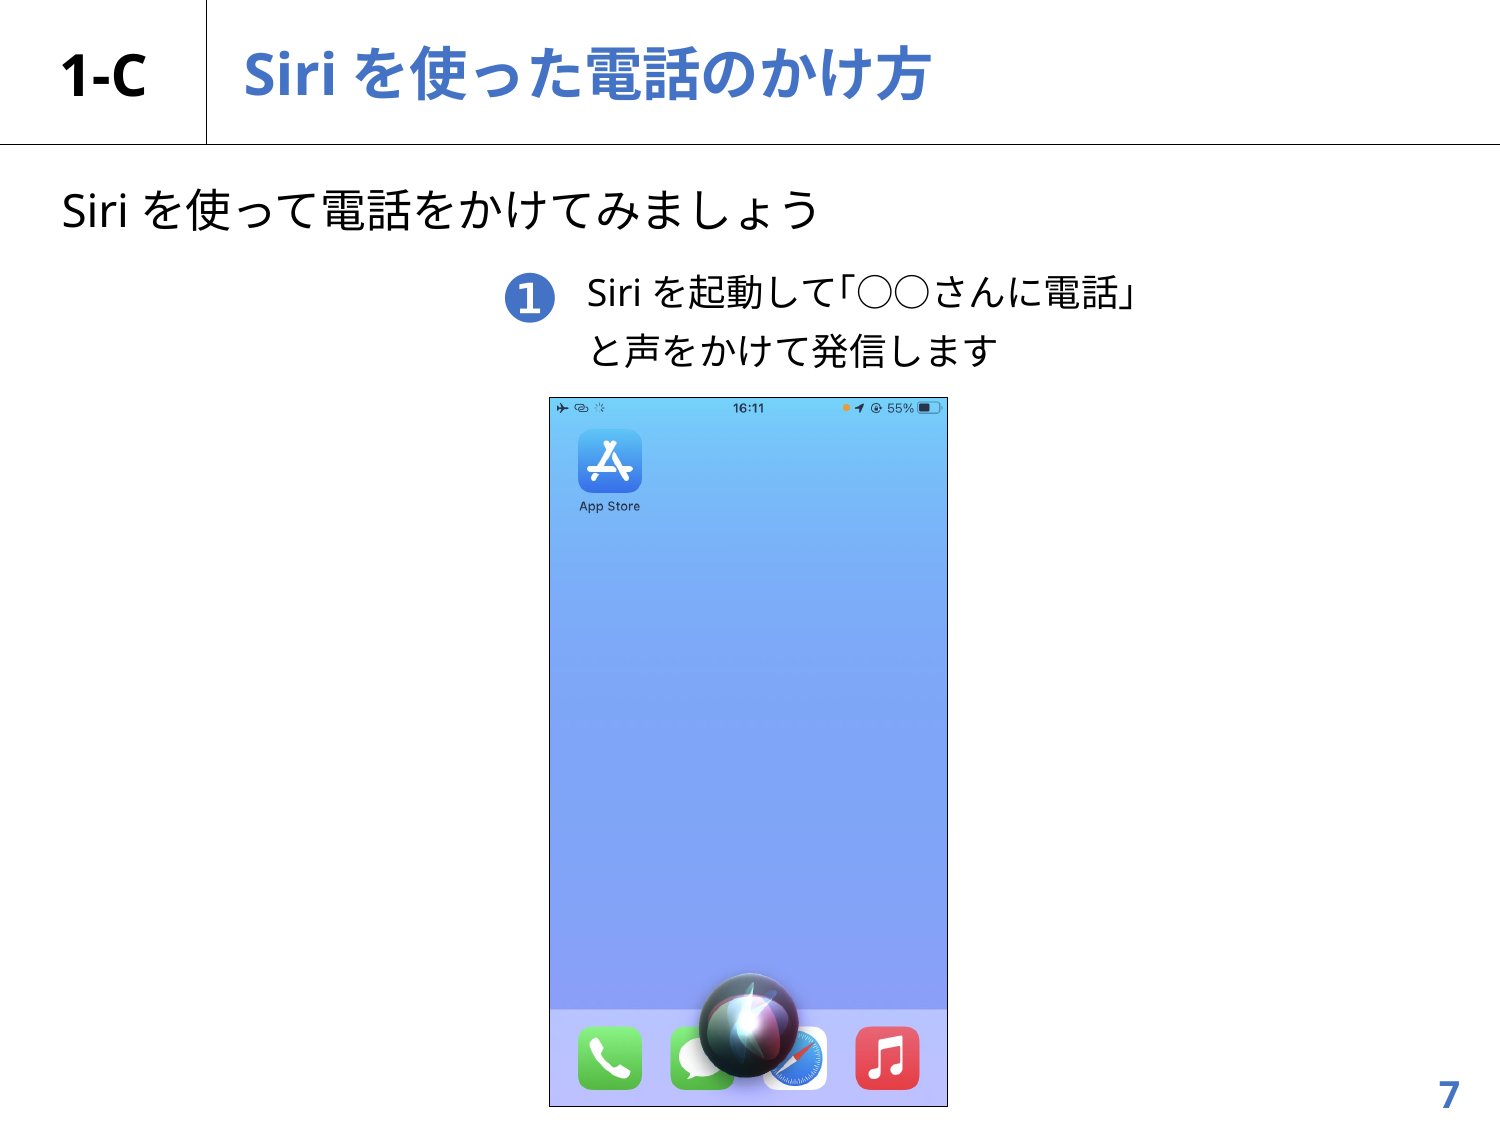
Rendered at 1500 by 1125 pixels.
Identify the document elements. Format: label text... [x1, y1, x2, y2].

text_box 1-C [0, 0, 207, 147]
text_box ❶ [486, 274, 563, 343]
text_box 7 [1399, 1063, 1500, 1123]
text_box Siriを使って電話をかけてみましょう [46, 180, 1422, 274]
picture [549, 397, 948, 1107]
title Siriを使った電話のかけ方 [228, 36, 1472, 116]
text_box Siriを起動して｢○○さんに電話｣ と声をかけて発信します [571, 274, 1247, 381]
